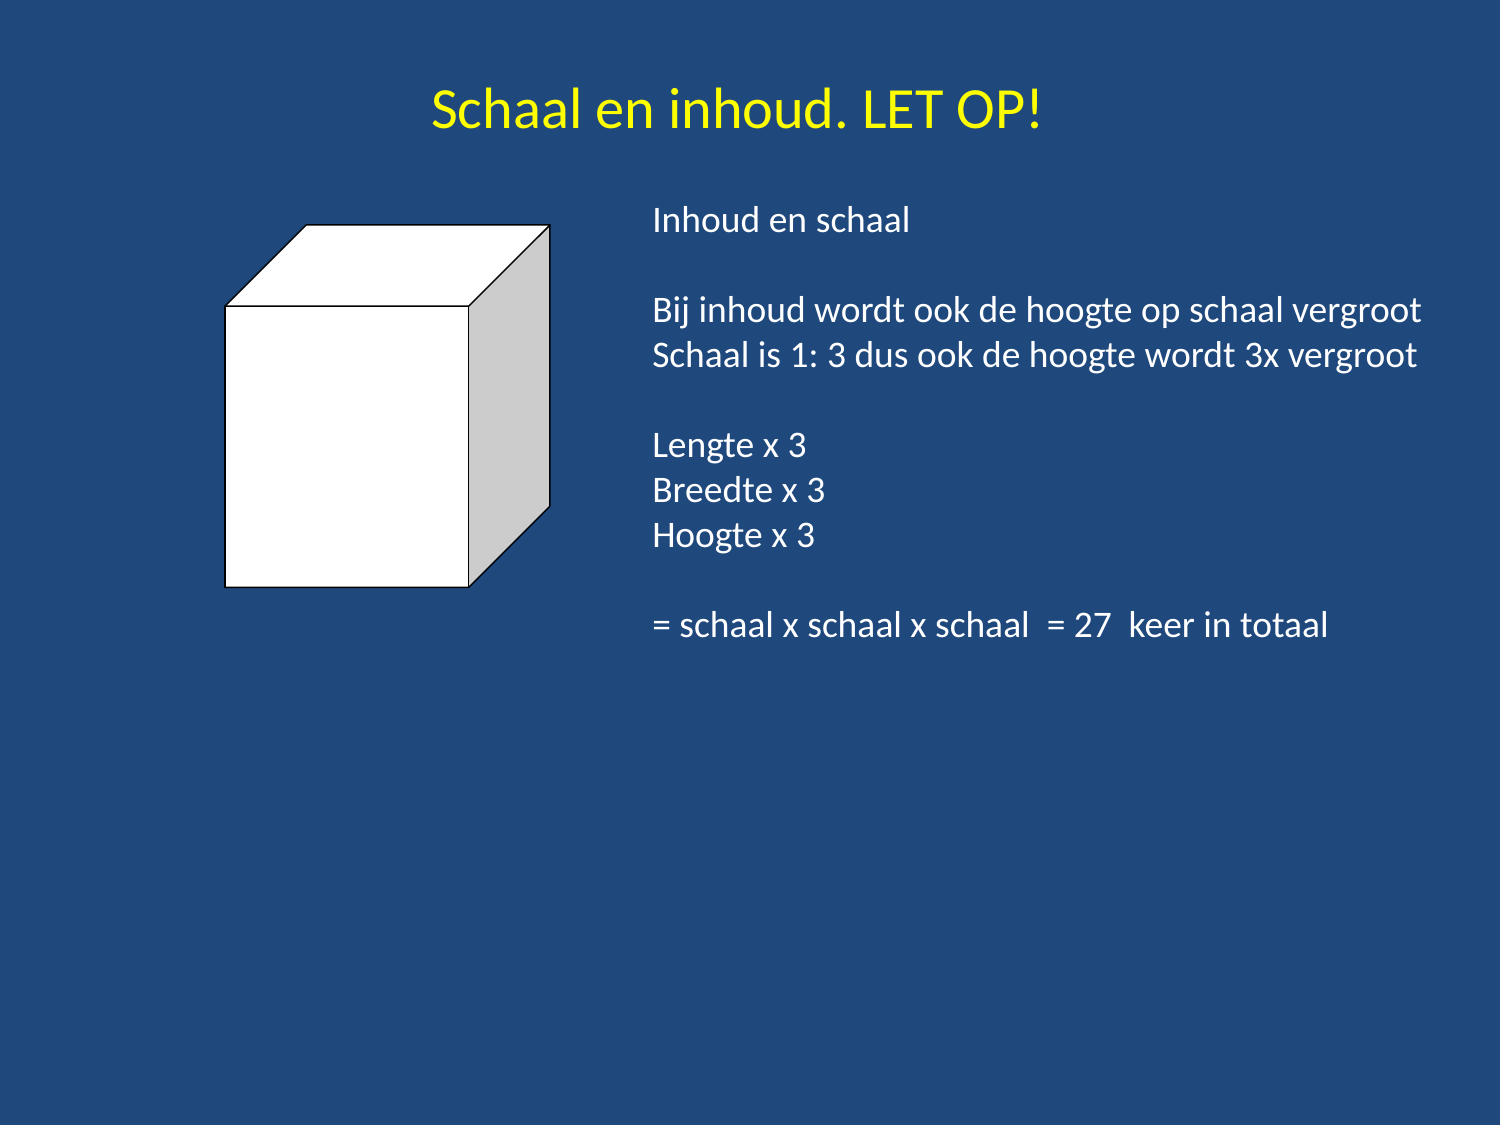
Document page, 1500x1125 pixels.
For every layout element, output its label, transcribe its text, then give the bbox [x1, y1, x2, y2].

text_box Inhoud en schaal Bij inhoud wordt ook de hoogte op schaal vergroot Schaal is 1: 3 dus ook de hoogte wordt 3x vergroot Lengte x 3 Breedte x 3 Hoogte x 3 = schaal x schaal x schaal = 27 keer in totaal [637, 187, 1456, 653]
text_box Schaal en inhoud. LET OP! [416, 62, 1060, 148]
text_box [225, 224, 550, 588]
